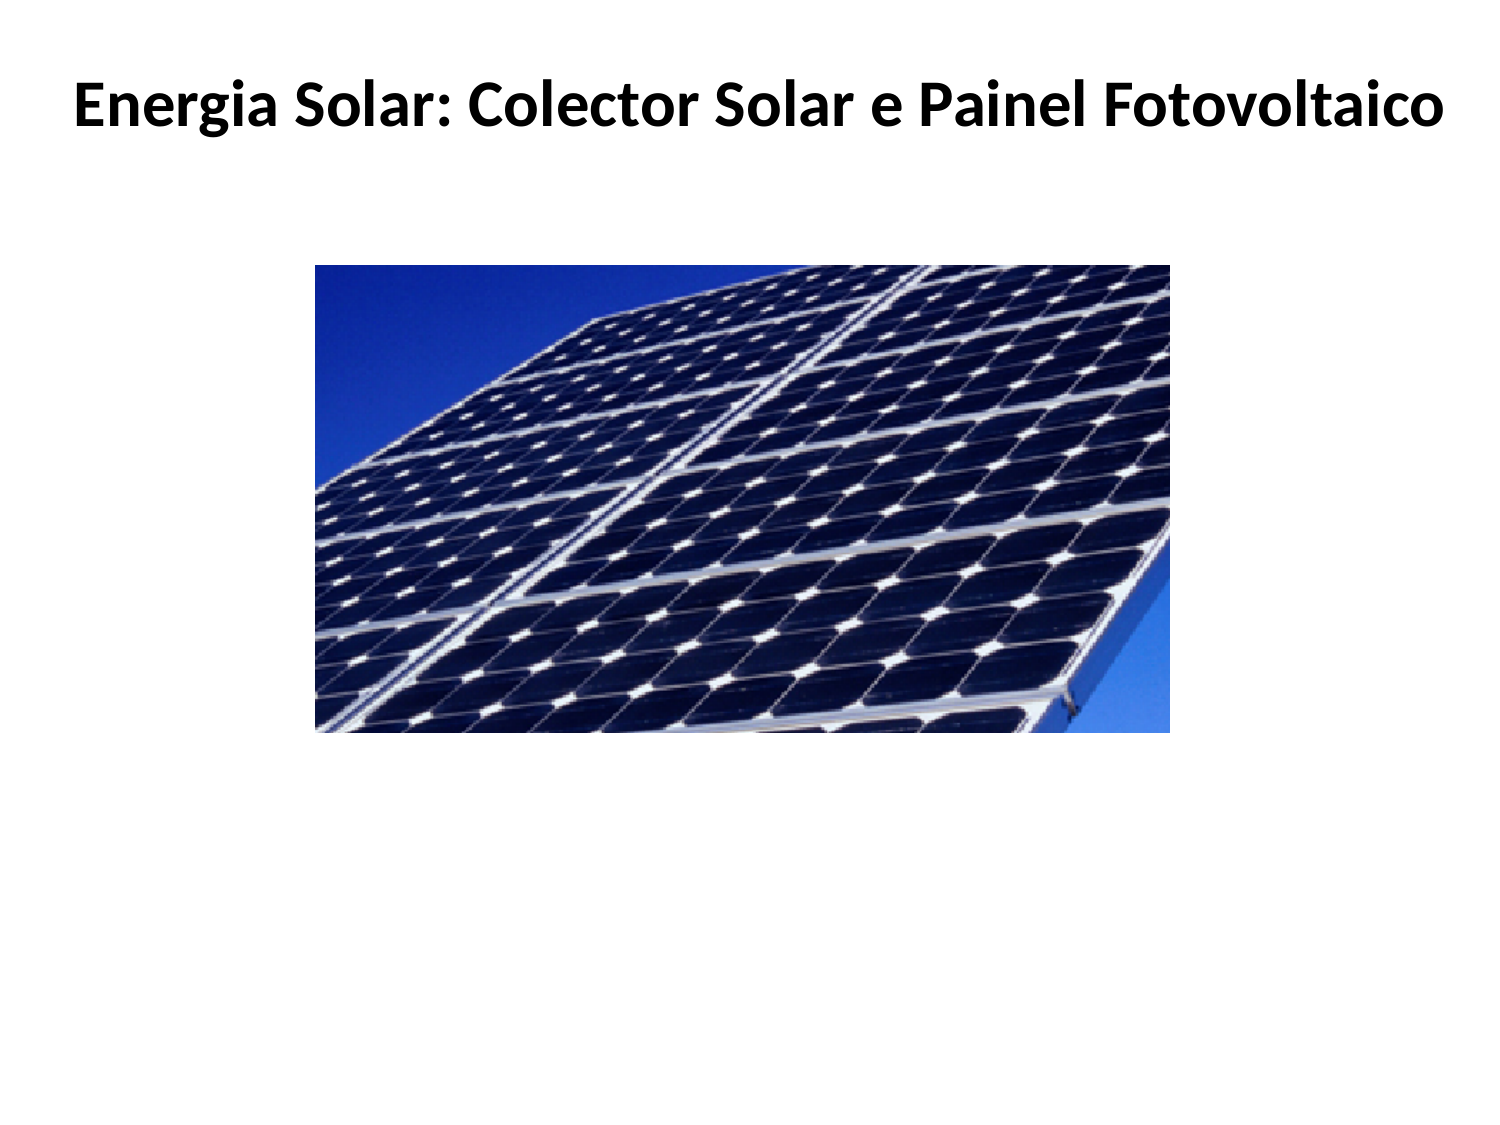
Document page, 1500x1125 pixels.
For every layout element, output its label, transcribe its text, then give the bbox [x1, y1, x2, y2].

text_box Energia Solar: Colector Solar e Painel Fotovoltaico [59, 45, 1477, 178]
picture [315, 265, 1170, 733]
text_box [67, 261, 1418, 1004]
